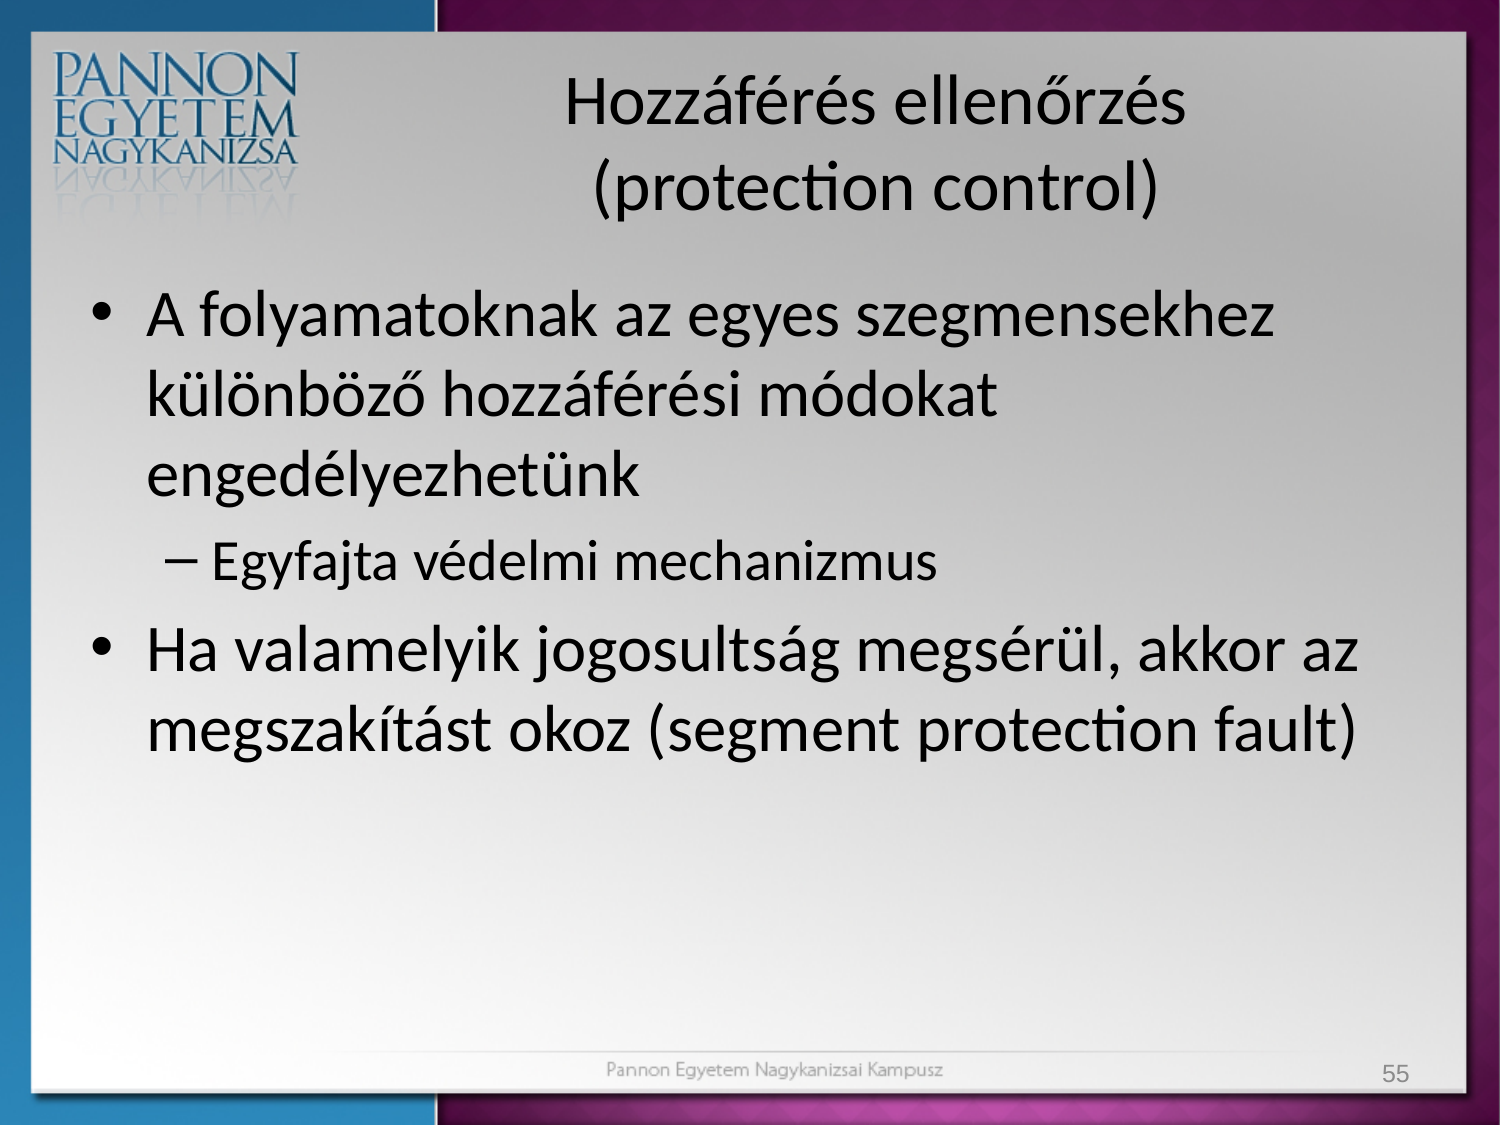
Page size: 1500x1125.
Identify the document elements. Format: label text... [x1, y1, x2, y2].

slide_number 55 [1074, 1042, 1425, 1103]
list A folyamatoknak az egyes szegmensekhez különböző hozzáférési módokat engedélyezhetünk Egyfajta védelmi mechanizmus Ha valamelyik jogosultság megsérül, akkor az megszakítást okoz (segment protection fault) [75, 262, 1425, 1038]
title Hozzáférés ellenőrzés (protection control) [328, 45, 1425, 233]
picture [0, 0, 1500, 1125]
